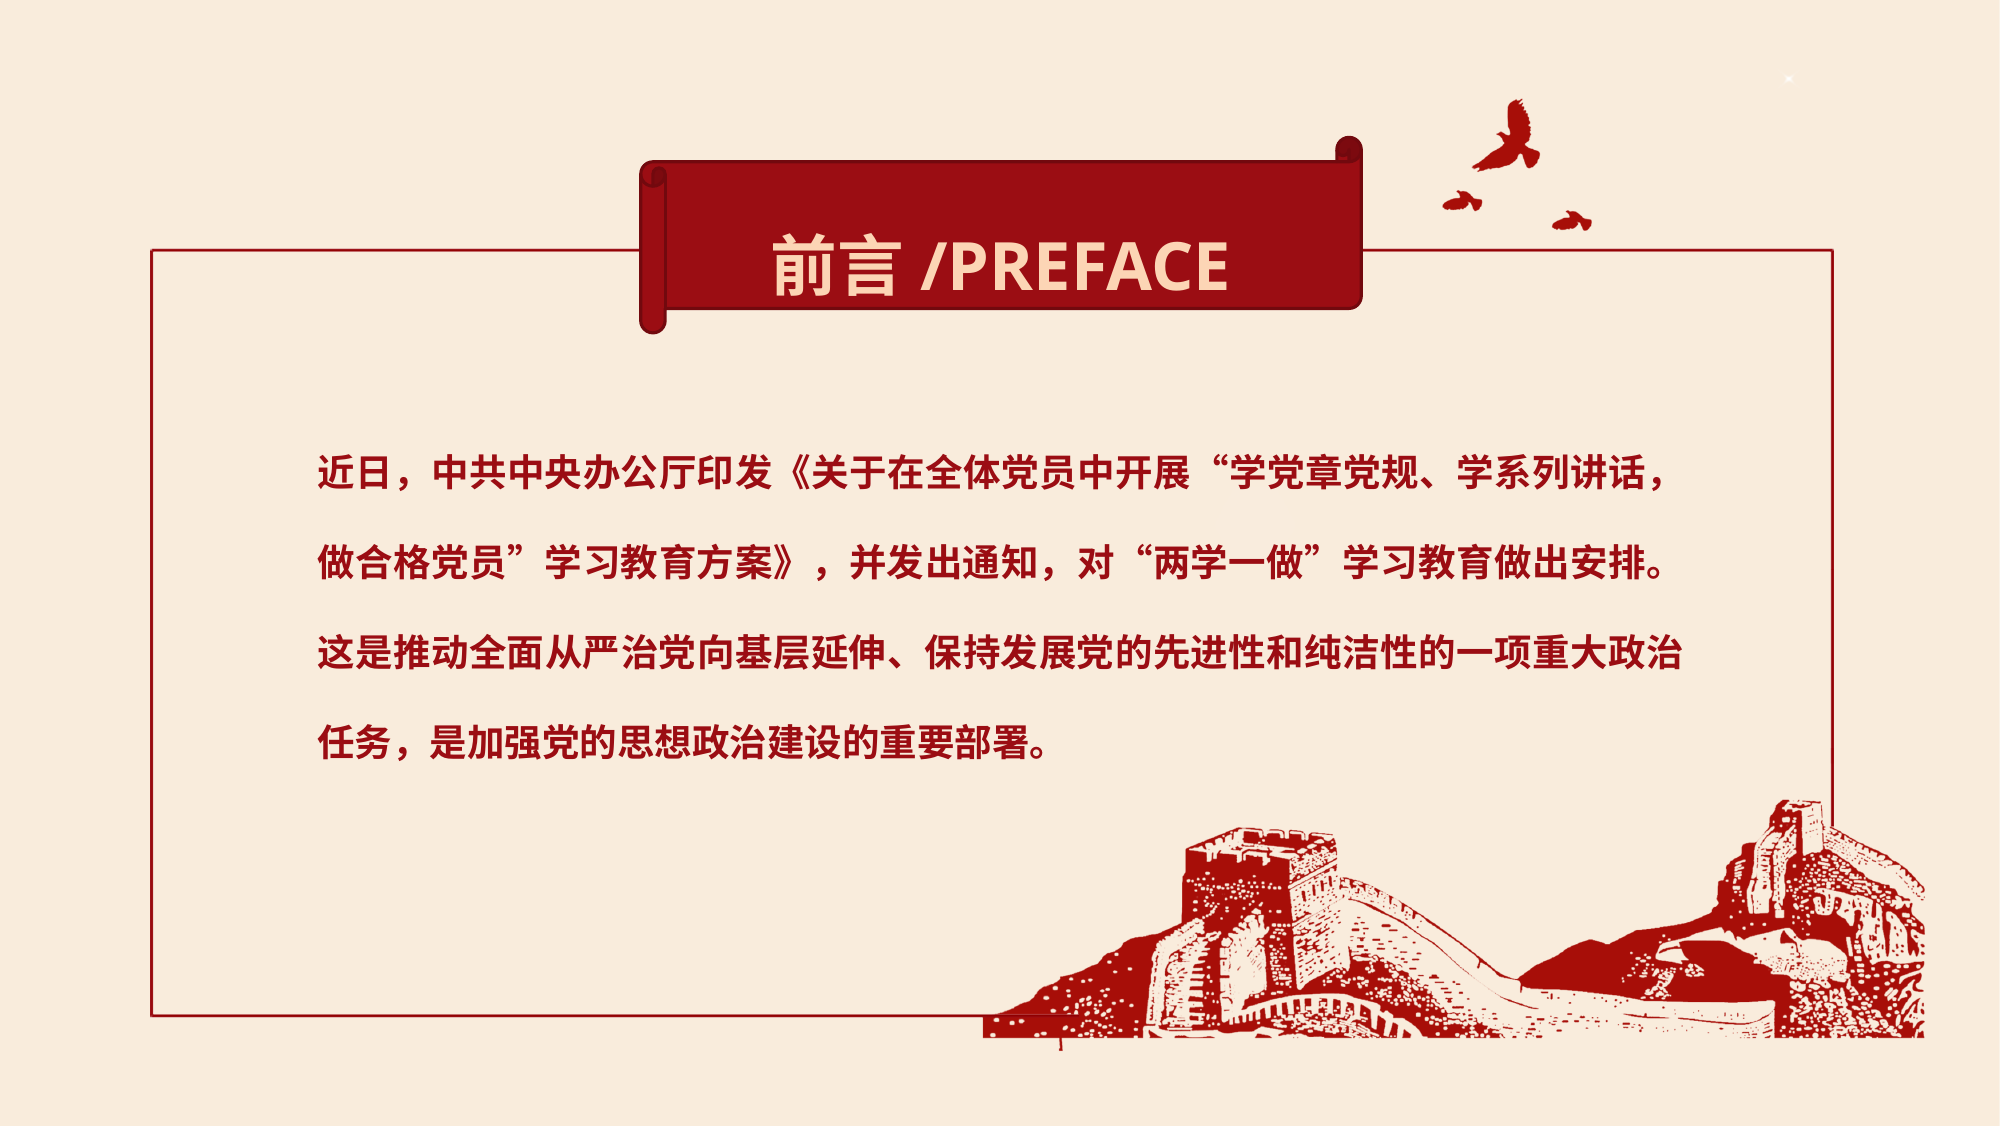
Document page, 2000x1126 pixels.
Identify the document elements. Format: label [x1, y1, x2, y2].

text_box [640, 133, 1362, 334]
picture [0, 0, 2000, 1126]
